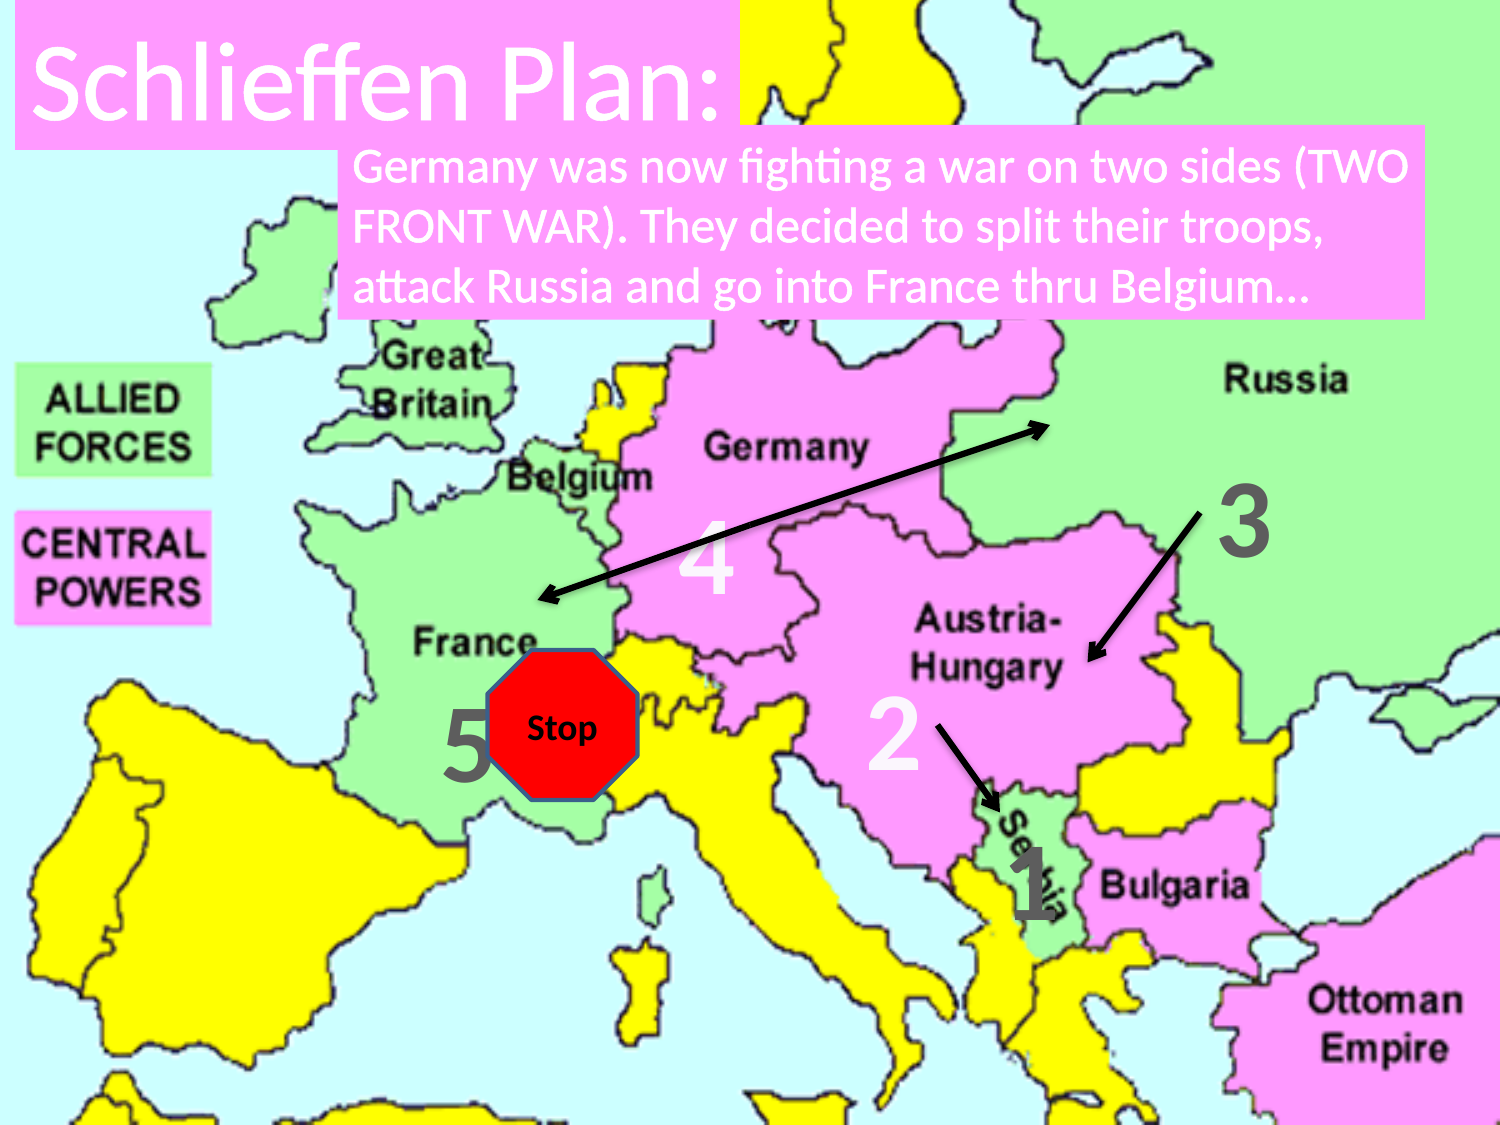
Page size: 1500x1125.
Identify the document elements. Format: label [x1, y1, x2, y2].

text_box [749, 424, 1051, 526]
text_box [938, 725, 1001, 813]
text_box [1087, 512, 1201, 663]
picture [0, 0, 1500, 1125]
text_box [537, 524, 751, 601]
